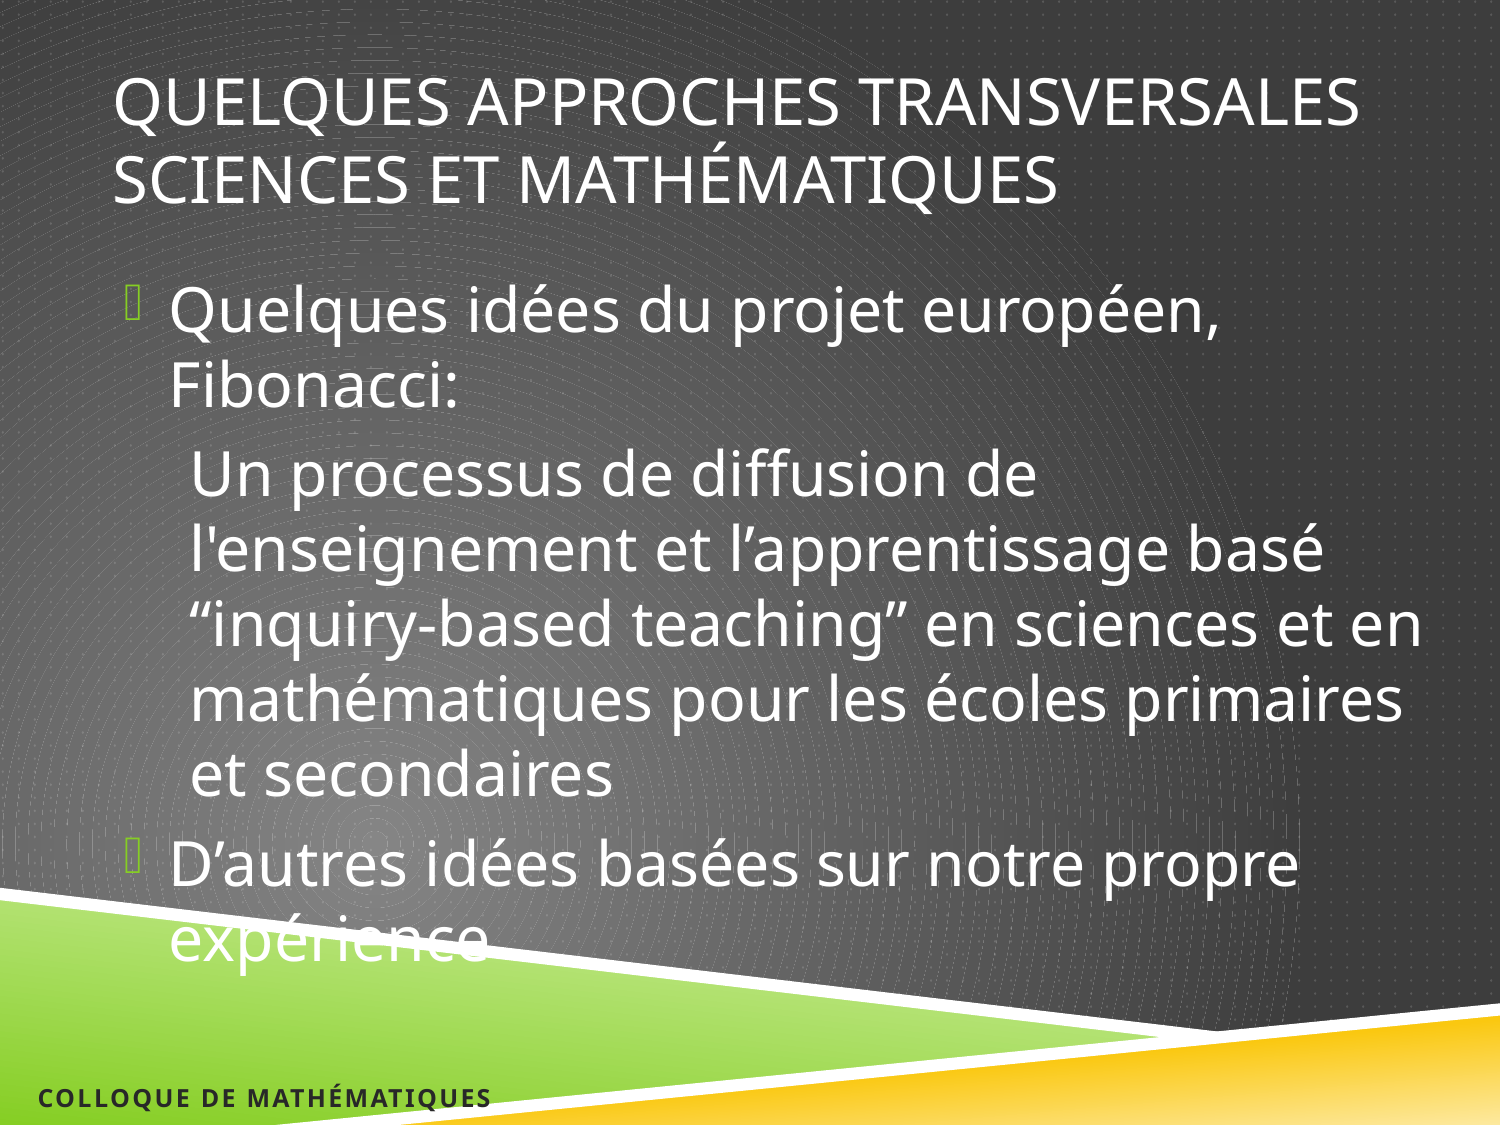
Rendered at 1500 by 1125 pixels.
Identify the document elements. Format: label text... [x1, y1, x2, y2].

list Quelques idées du projet européen, Fibonacci: Un processus de diffusion de l'enseignement et l’apprentissage basé “inquiry-based teaching” en sciences et en mathématiques pour les écoles primaires et secondaires D’autres idées basées sur notre propre expérience [112, 262, 1447, 858]
footer Colloque de Mathématiques [37, 1052, 513, 1113]
title Quelques approches transversales sciences et mathématiques [112, 45, 1388, 233]
